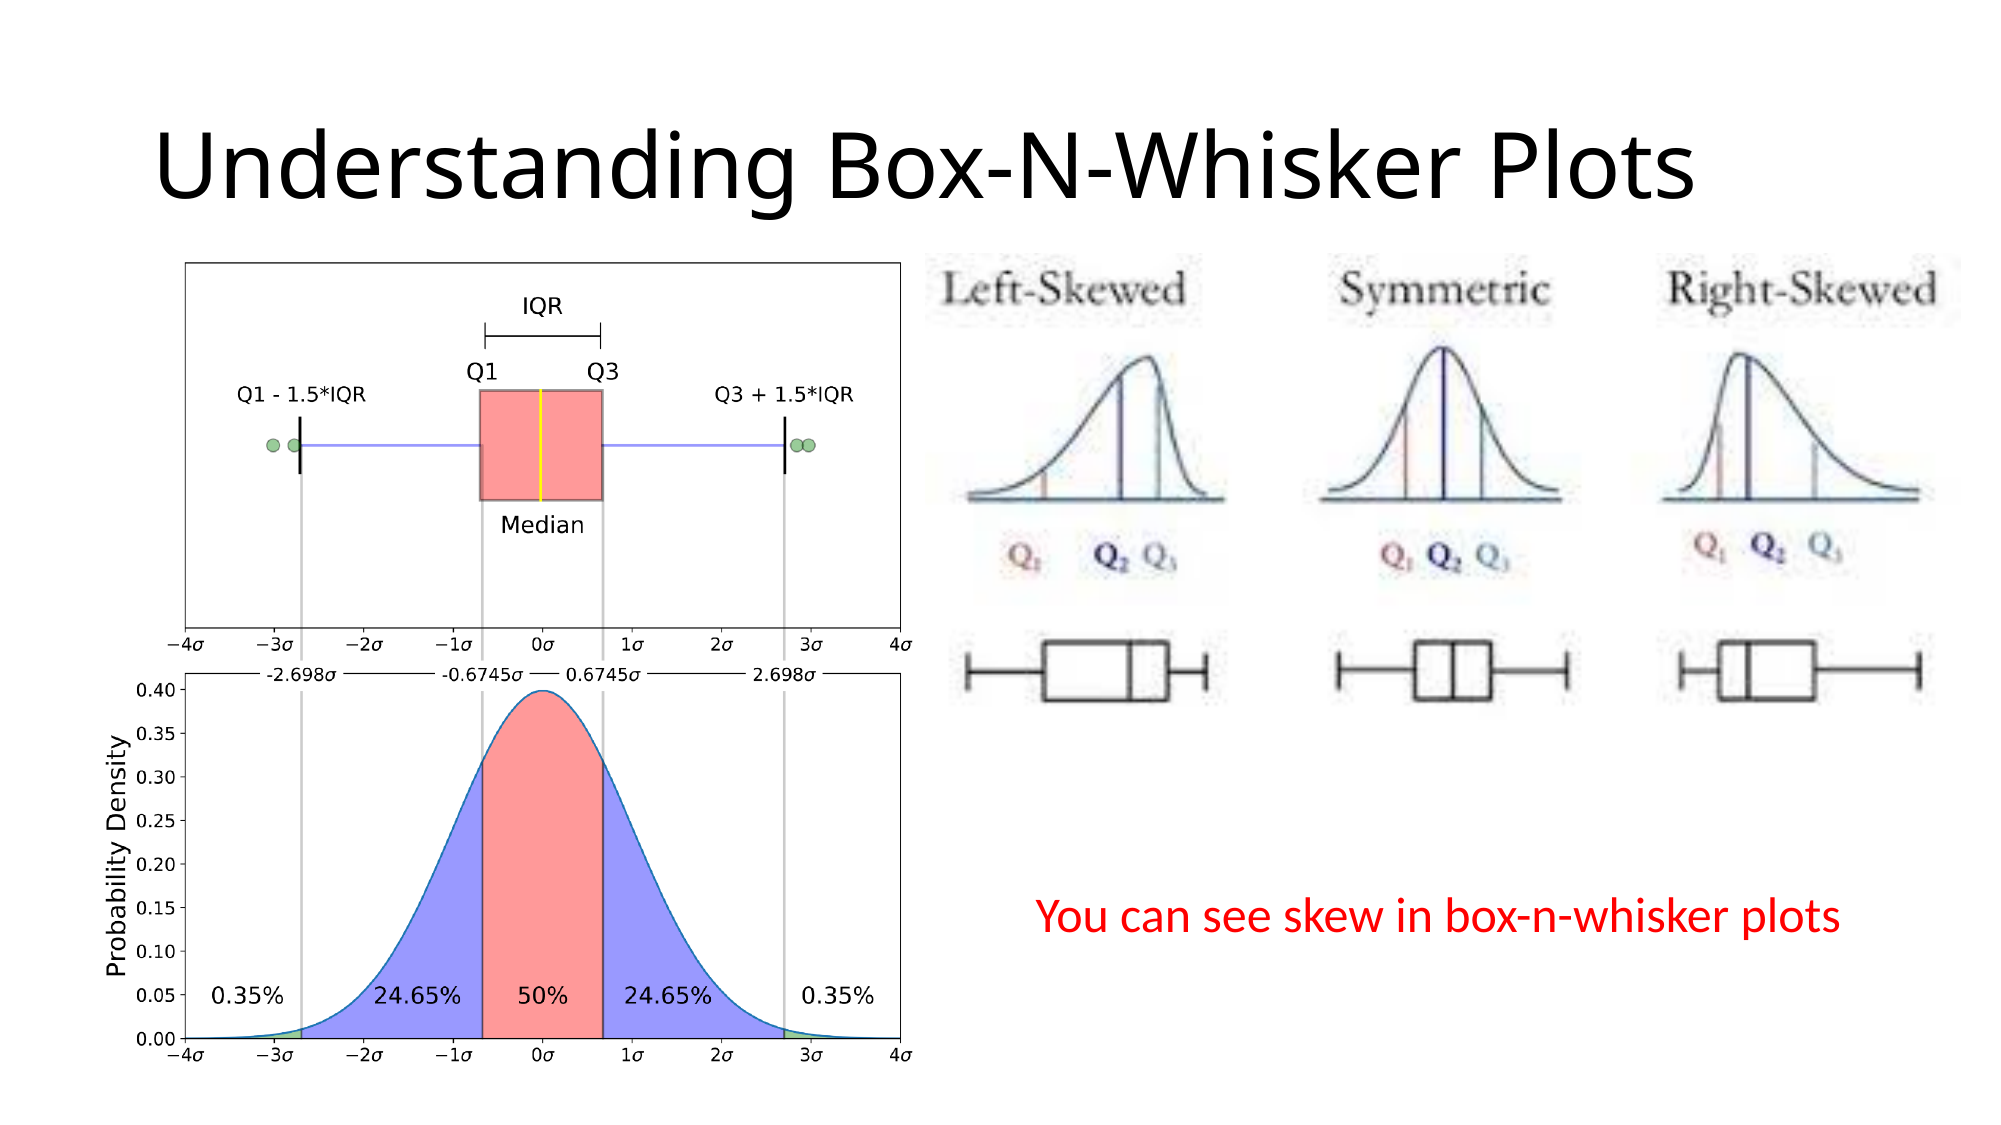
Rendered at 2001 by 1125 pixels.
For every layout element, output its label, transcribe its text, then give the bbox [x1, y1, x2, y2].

picture [925, 253, 1961, 738]
text_box You can see skew in box-n-whisker plots [1020, 874, 1948, 950]
title Understanding Box-N-Whisker Plots [137, 59, 1863, 253]
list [92, 244, 927, 1079]
